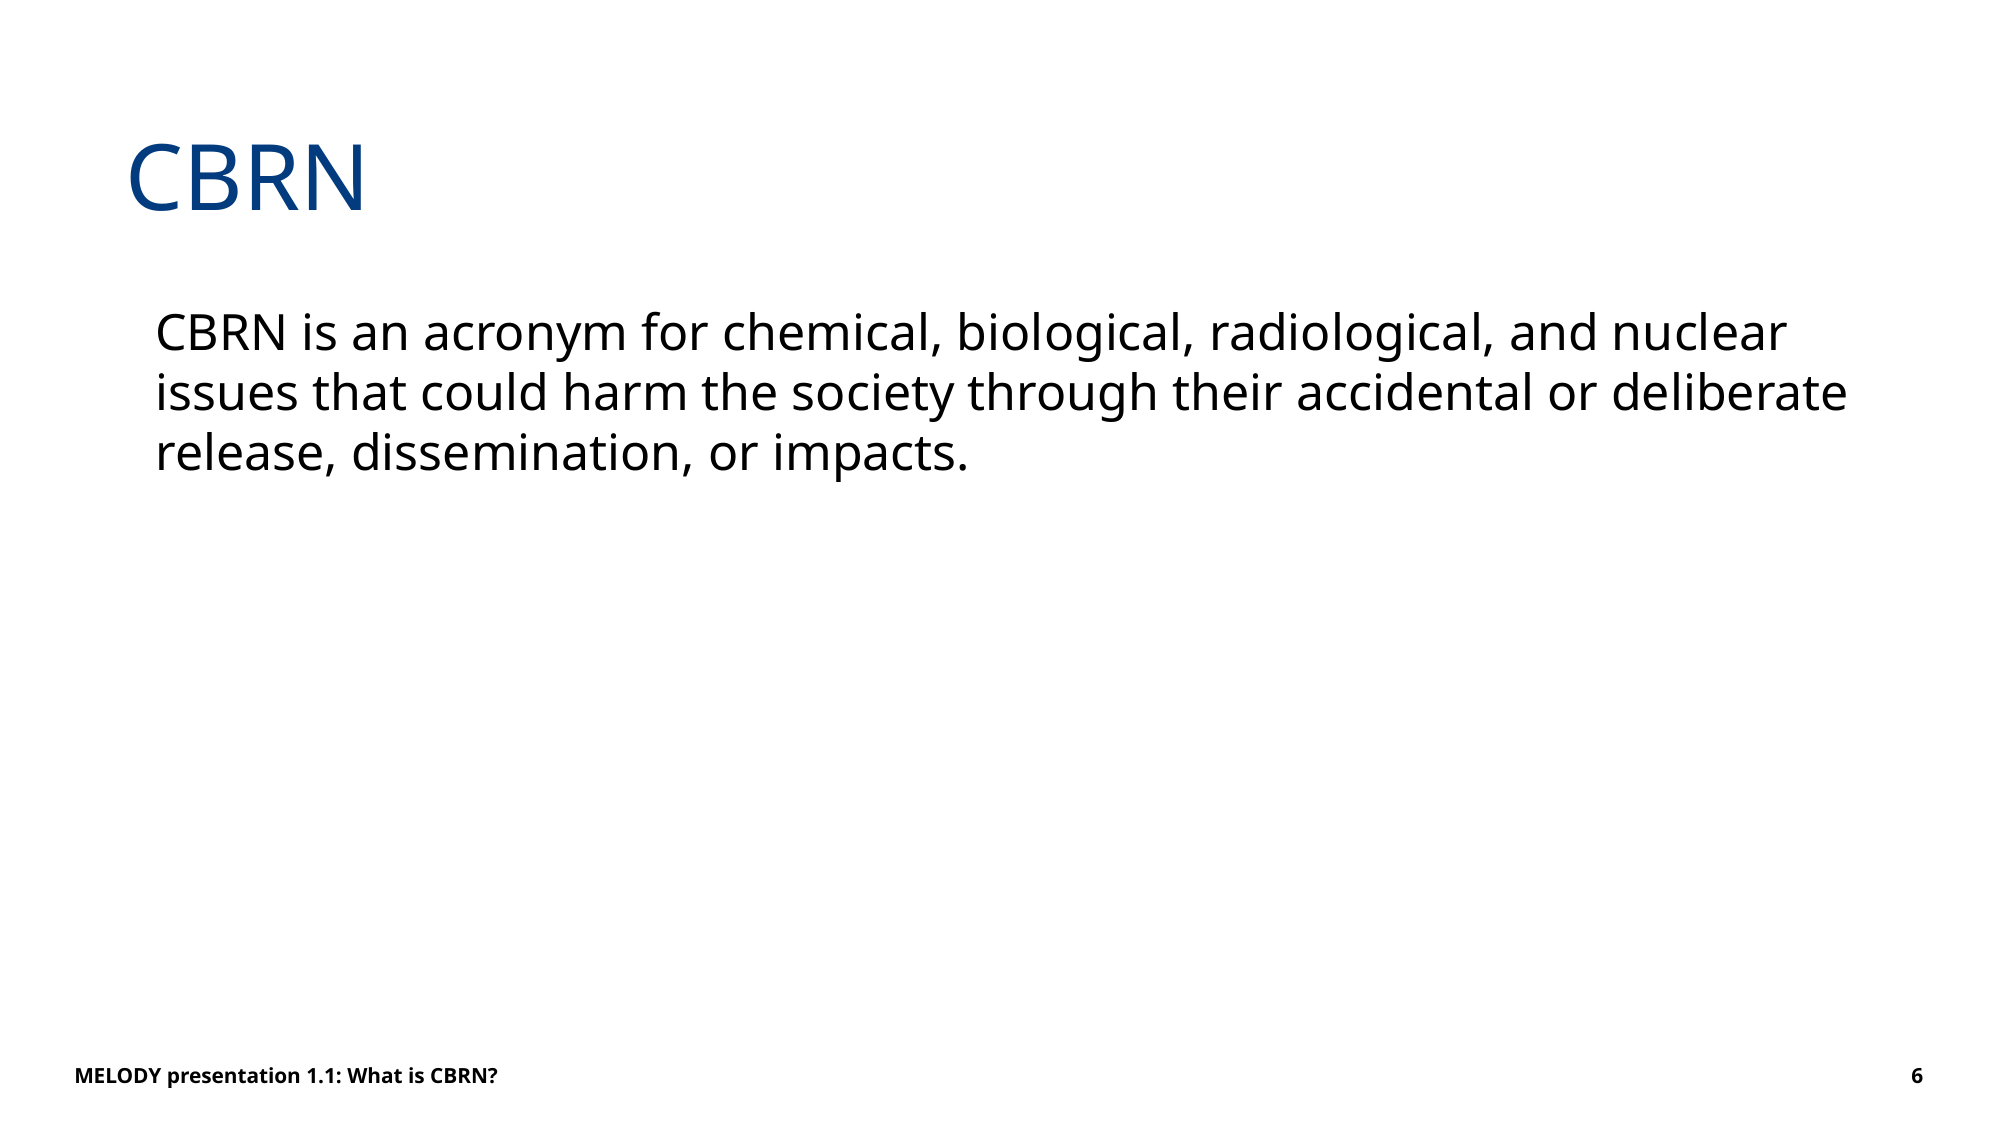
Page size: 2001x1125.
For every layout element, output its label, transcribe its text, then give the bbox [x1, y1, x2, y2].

title CBRN [125, 131, 1875, 292]
footer MELODY presentation 1.1: What is CBRN? [74, 1062, 1842, 1088]
slide_number 6 [1473, 1062, 1924, 1101]
list CBRN is an acronym for chemical, biological, radiological, and nuclear issues that could harm the society through their accidental or deliberate release, dissemination, or impacts. [125, 292, 1924, 999]
